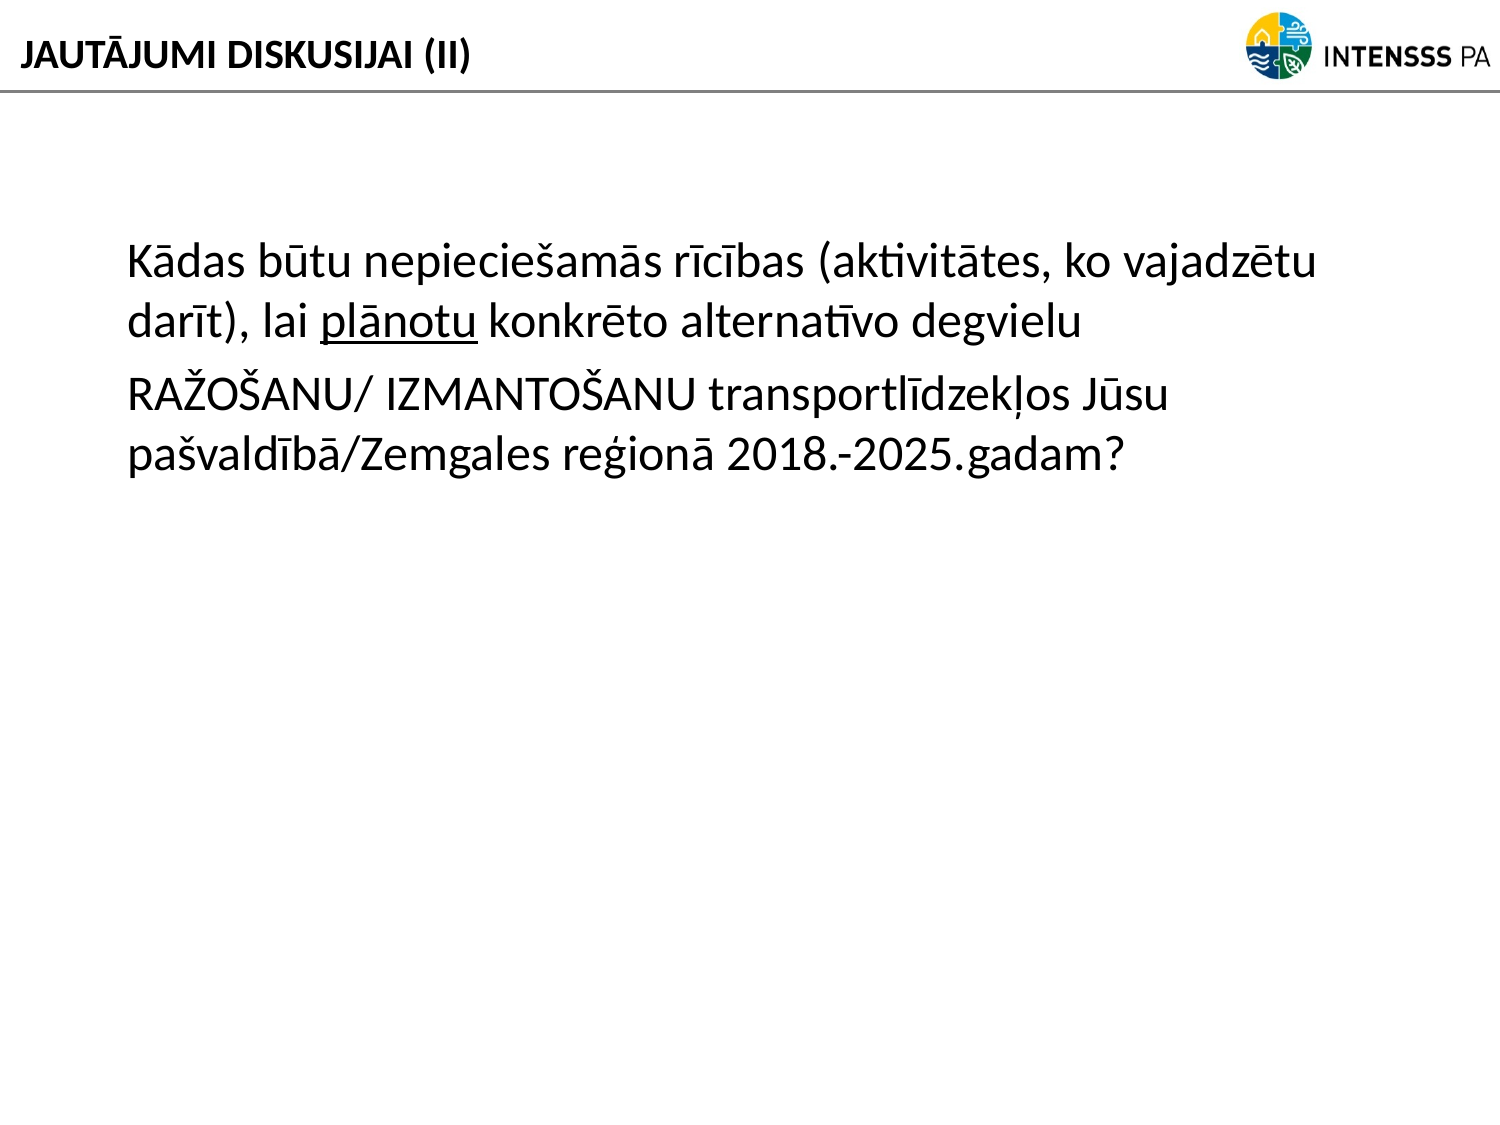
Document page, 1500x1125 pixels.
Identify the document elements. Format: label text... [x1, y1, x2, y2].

text_box JAUTĀJUMI DISKUSIJAI (II) [5, 19, 668, 84]
text_box Kādas būtu nepieciešamās rīcības (aktivitātes, ko vajadzētu darīt), lai plānotu konkrēto alternatīvo degvielu RAŽOŠANU/ IZMANTOŠANU transportlīdzekļos Jūsu pašvaldībā/Zemgales reģionā 2018.-2025.gadam? [112, 219, 1376, 1024]
picture [1239, 7, 1495, 85]
